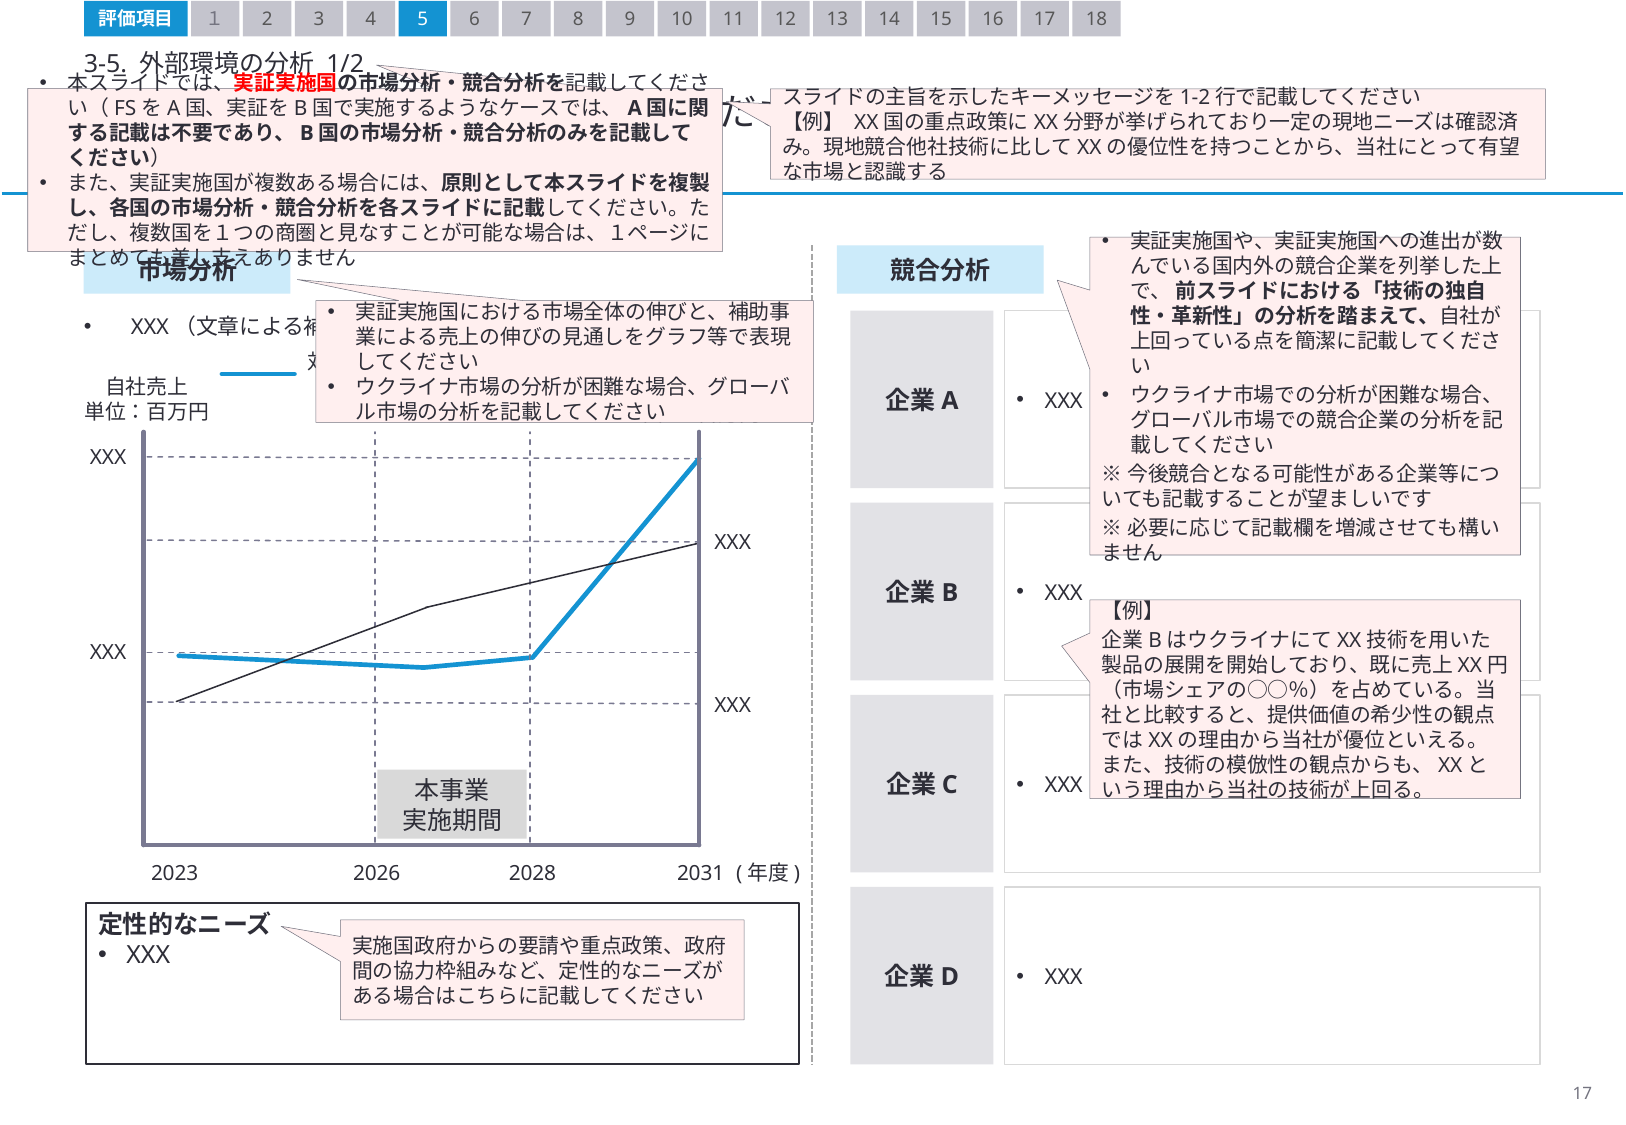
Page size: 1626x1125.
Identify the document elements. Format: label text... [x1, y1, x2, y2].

text_box 実証実施国や、実証実施国への進出が数んでいる国内外の競合企業を列挙した上で、 前スライドにおける「技術の独自性・革新性」の分析を踏まえて、自社が上回っている点を簡潔に記載してください ウクライナ市場での分析が困難な場合、グローバル市場での競合企業の分析を記載してください ※今後競合となる可能性がある企業等についても記載することが望ましいです ※必要に応じて記載欄を増減させても構いません [1056, 236, 1522, 310]
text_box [66, 347, 825, 904]
text_box 実証実施国における市場全体の伸びと、補助事業による売上の伸びの見通しをグラフ等で表現してください ウクライナ市場の分析が困難な場合、グローバル市場の分析を記載してください [296, 278, 811, 347]
text_box 市場分析 [83, 253, 291, 295]
list 3-5. 外部環境の分析 1/2 [84, 40, 1543, 82]
text_box スライドの主旨を示したキーメッセージを1-2行で記載してください 【例】 XX国の重点政策にXX分野が挙げられており一定の現地ニーズは確認済み。現地競合他社技術に比してXXの優位性を持つことから、当社にとって有望な市場と認識する [725, 87, 1547, 180]
list （スライドの内容を簡潔に記載してください） [84, 83, 425, 87]
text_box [83, 0, 1122, 37]
text_box 定性的なニーズ XXX [85, 904, 800, 1065]
text_box 実施国政府からの要請や重点政策、政府間の協力枠組みなど、定性的なニーズがある場合はこちらに記載してください [280, 918, 745, 1021]
text_box 本スライドでは、実証実施国の市場分析・競合分析を記載してください（FSをA国、実証をB国で実施するようなケースでは、A国に関する記載は不要であり、B国の市場分析・競合分析のみを記載してください） また、実証実施国が複数ある場合には、原則として本スライドを複製し、各国の市場分析・競合分析を各スライドに記載してください。ただし、複数国を１つの商圏と見なすことが可能な場合は、１ページにまとめても差し支えありません [26, 64, 724, 253]
list （スライドの内容を簡潔に記載してください） [573, 83, 1543, 183]
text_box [850, 310, 1541, 1065]
text_box XXX（文章による補足はこちらに記載） [83, 302, 314, 347]
text_box 競合分析 [836, 244, 1045, 295]
